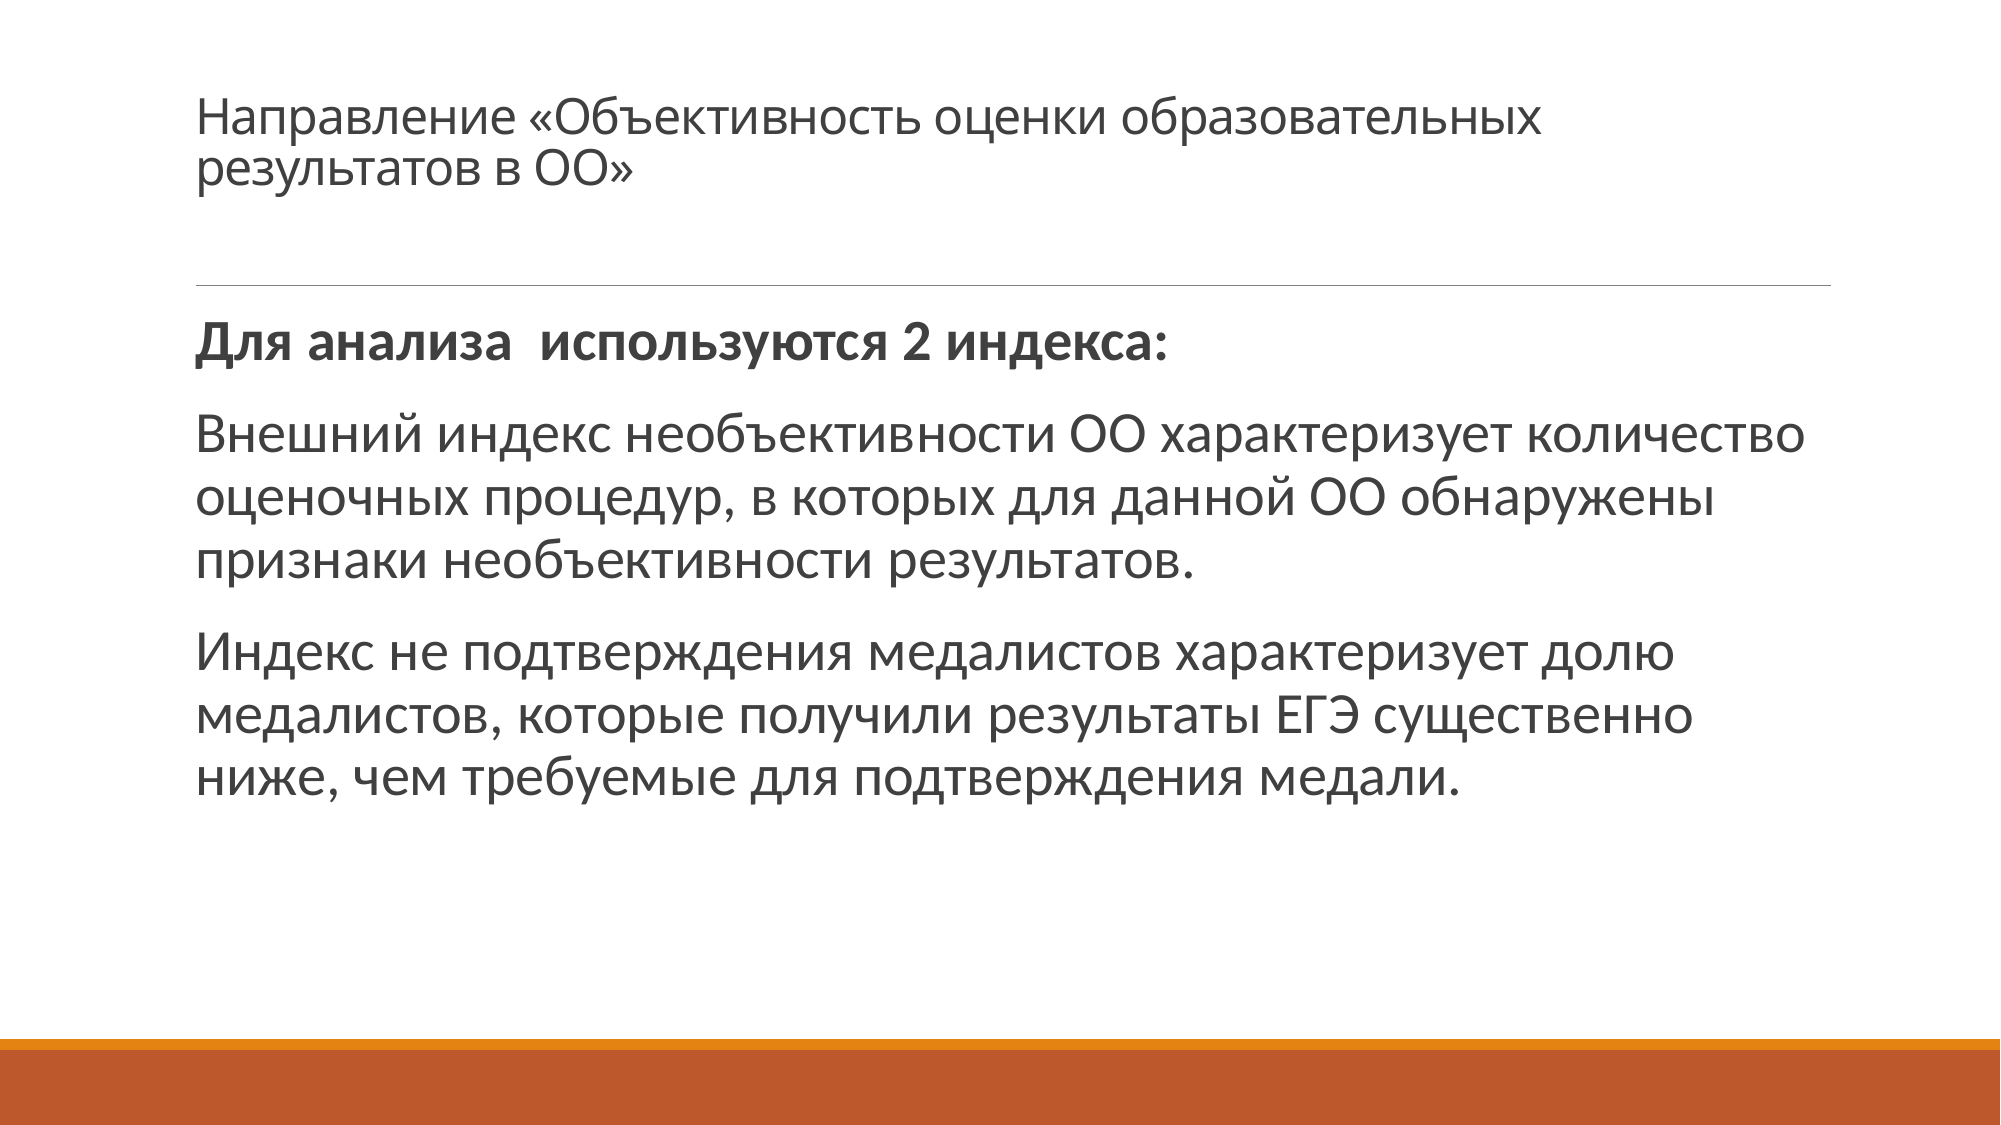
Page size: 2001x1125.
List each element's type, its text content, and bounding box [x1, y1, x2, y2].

list Для анализа используются 2 индекса: Внешний индекс необъективности ОО характеризует количество оценочных процедур, в которых для данной ОО обнаружены признаки необъективности результатов. Индекс не подтверждения медалистов характеризует долю медалистов, которые получили результаты ЕГЭ существенно ниже, чем требуемые для подтверждения медали. [180, 302, 1830, 963]
title Направление «Объективность оценки образовательных результатов в ОО» [180, 47, 1830, 203]
